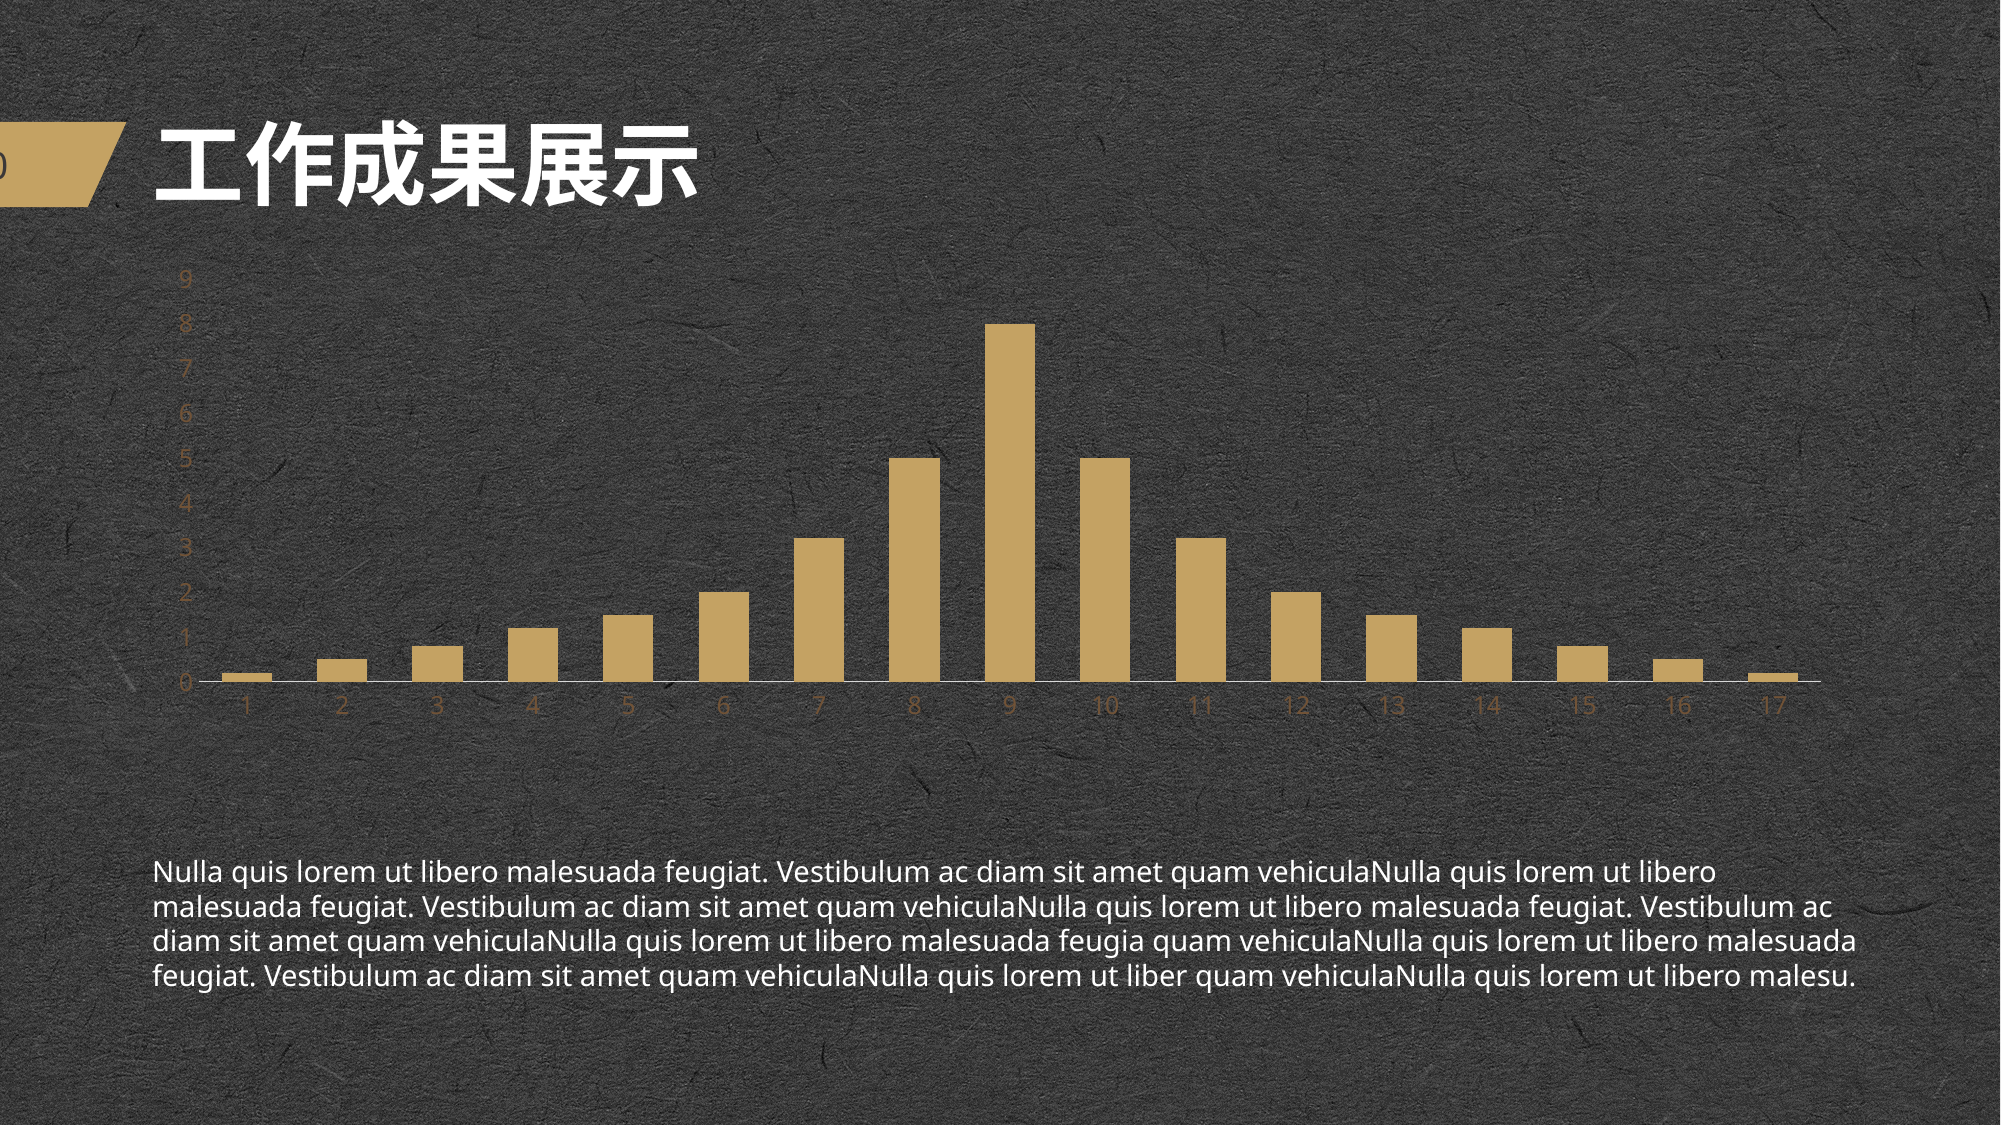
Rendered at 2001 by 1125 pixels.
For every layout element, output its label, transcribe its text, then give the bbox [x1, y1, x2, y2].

chart [144, 252, 1856, 732]
title 工作成果展示 [137, 59, 1863, 278]
picture [0, 0, 2001, 1125]
text_box Nulla quis lorem ut libero malesuada feugiat. Vestibulum ac diam sit amet quam vehiculaNulla quis lorem ut libero malesuada feugiat. Vestibulum ac diam sit amet quam vehiculaNulla quis lorem ut libero malesuada feugiat. Vestibulum ac diam sit amet quam vehiculaNulla quis lorem ut libero malesuada feugia quam vehiculaNulla quis lorem ut libero malesuada feugiat. Vestibulum ac diam sit amet quam vehiculaNulla quis lorem ut liber quam vehiculaNulla quis lorem ut libero malesu. [137, 845, 1887, 1001]
